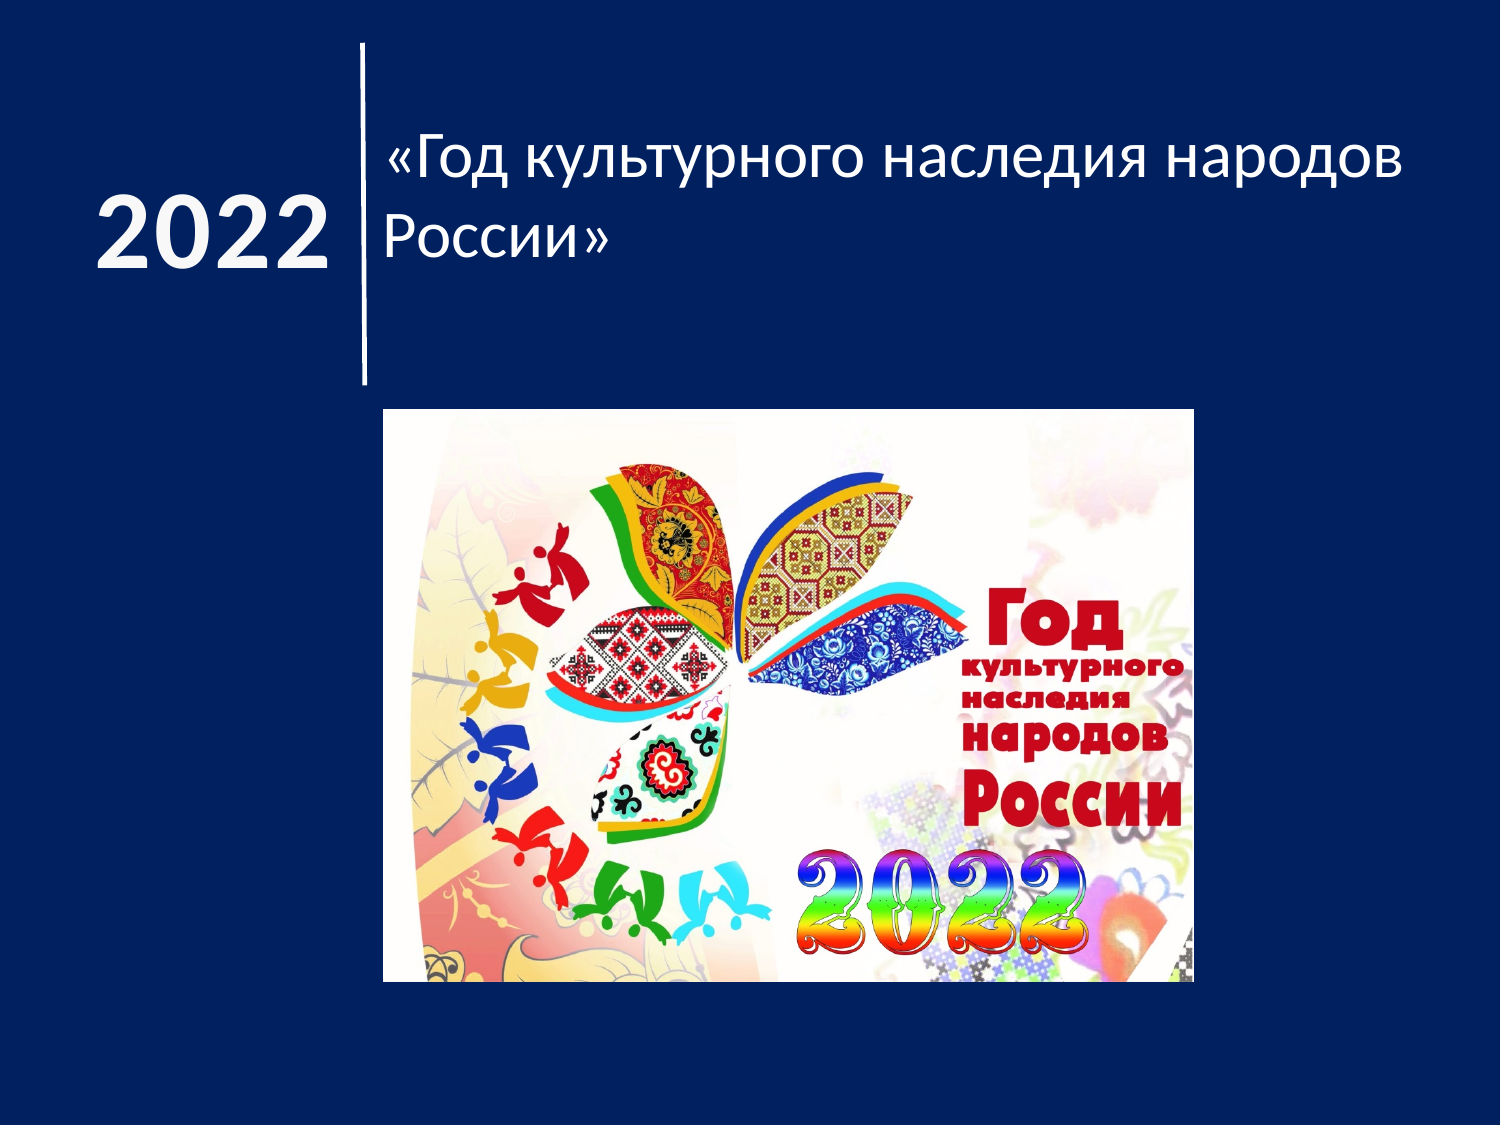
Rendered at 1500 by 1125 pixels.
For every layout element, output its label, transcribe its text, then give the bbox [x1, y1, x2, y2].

title «Год культурного наследия народов России» [370, 101, 1483, 279]
text_box 2022 [79, 148, 347, 299]
picture [383, 409, 1194, 982]
